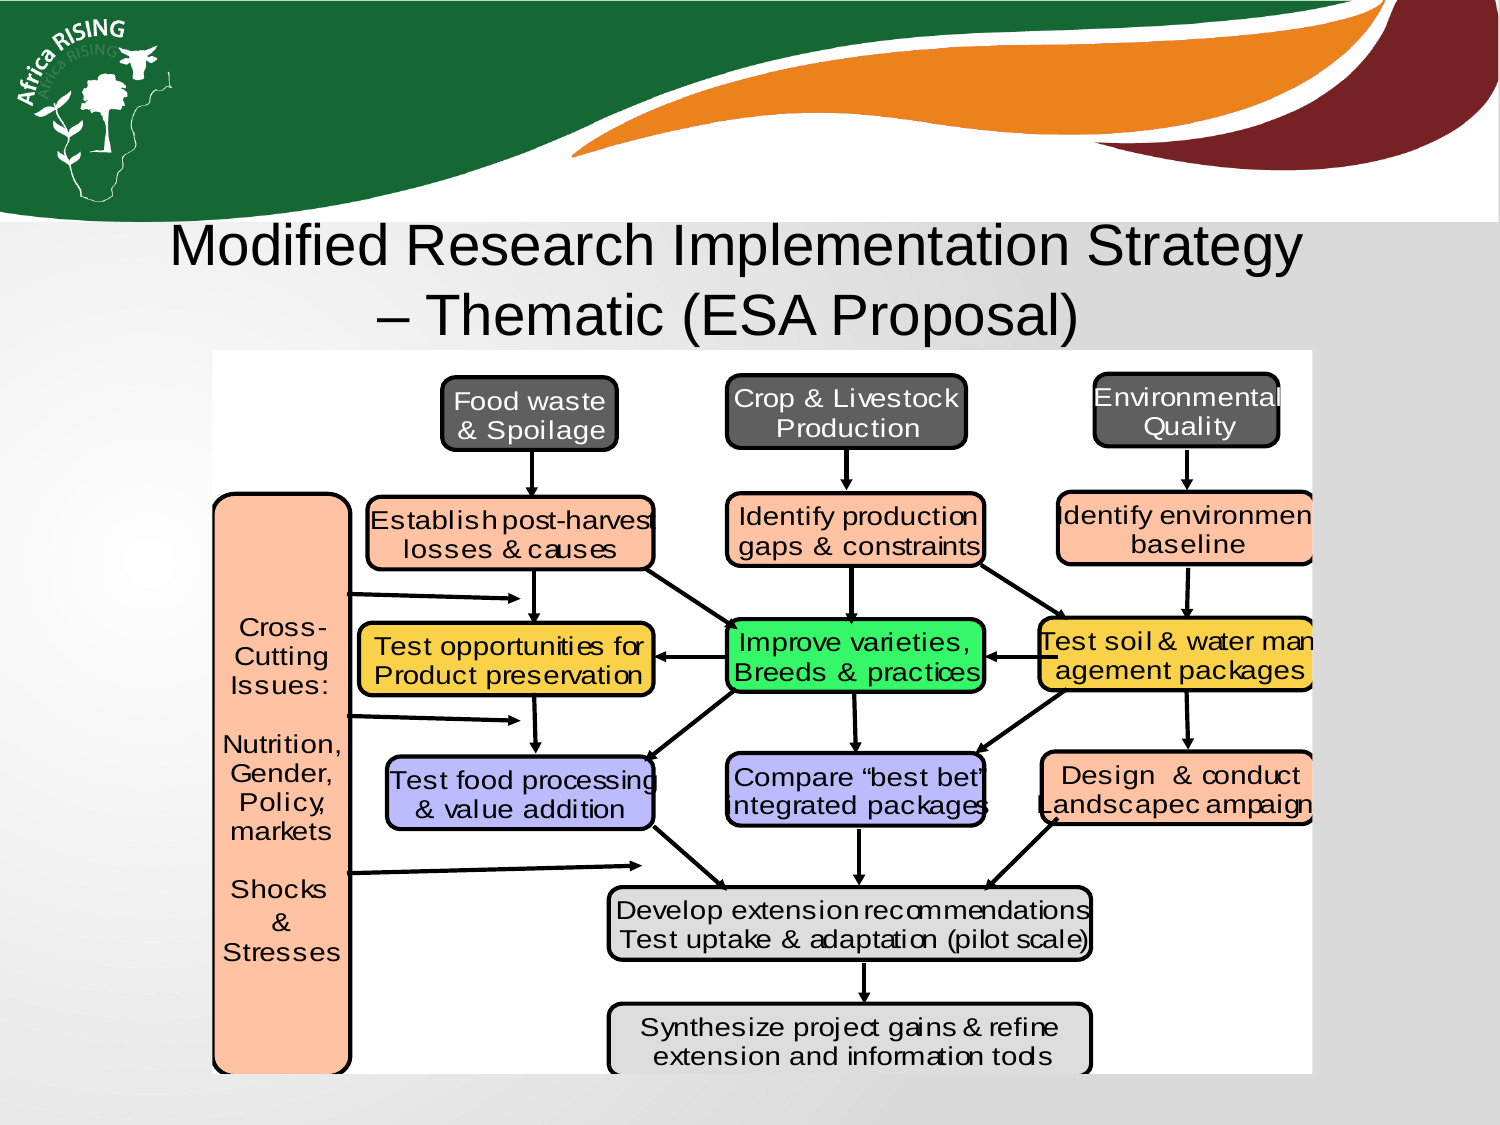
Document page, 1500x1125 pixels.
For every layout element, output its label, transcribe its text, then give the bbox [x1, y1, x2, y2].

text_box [211, 349, 1313, 1074]
picture [0, 75, 1499, 222]
text_box Modified Research Implementation Strategy – Thematic (ESA Proposal) [150, 199, 1325, 355]
text_box [0, 0, 1500, 75]
